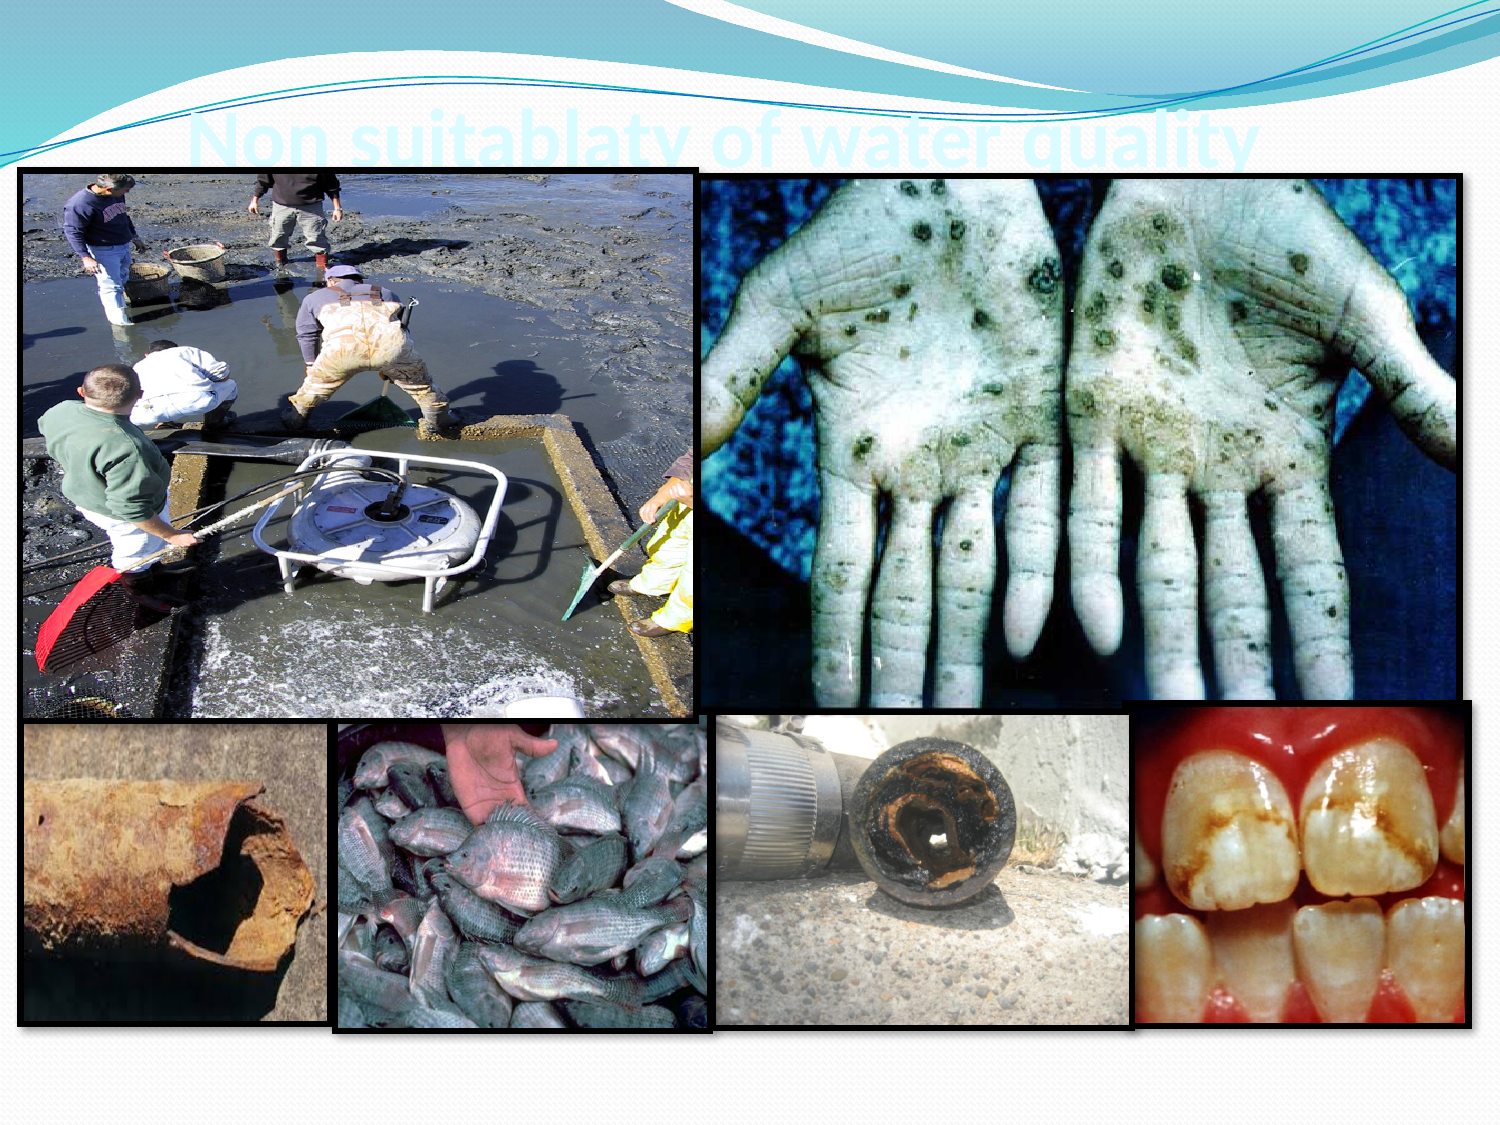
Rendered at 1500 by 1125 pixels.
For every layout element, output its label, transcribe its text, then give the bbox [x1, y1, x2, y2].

title Non suitablaty of water quality [495, 75, 1400, 171]
picture [700, 178, 1466, 1025]
picture [337, 714, 708, 1028]
picture [23, 728, 328, 1021]
text_box [25, 0, 495, 166]
picture [23, 173, 693, 719]
